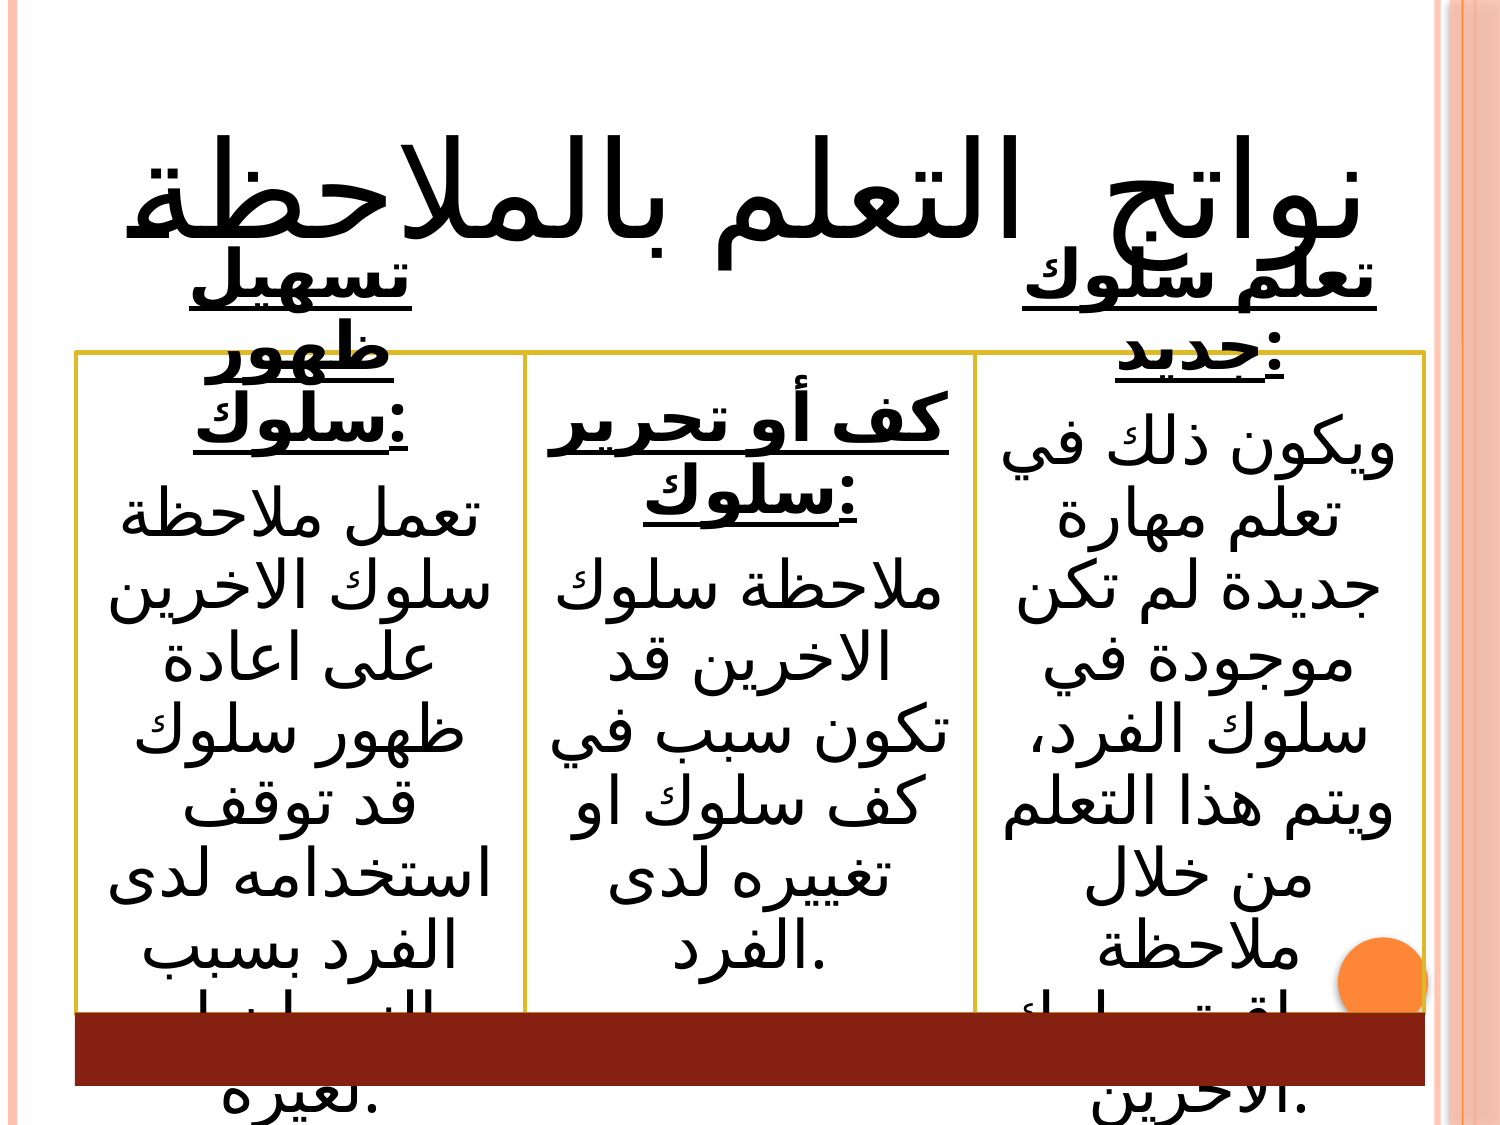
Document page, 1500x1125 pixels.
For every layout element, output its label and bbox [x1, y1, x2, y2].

list [74, 36, 1426, 1088]
